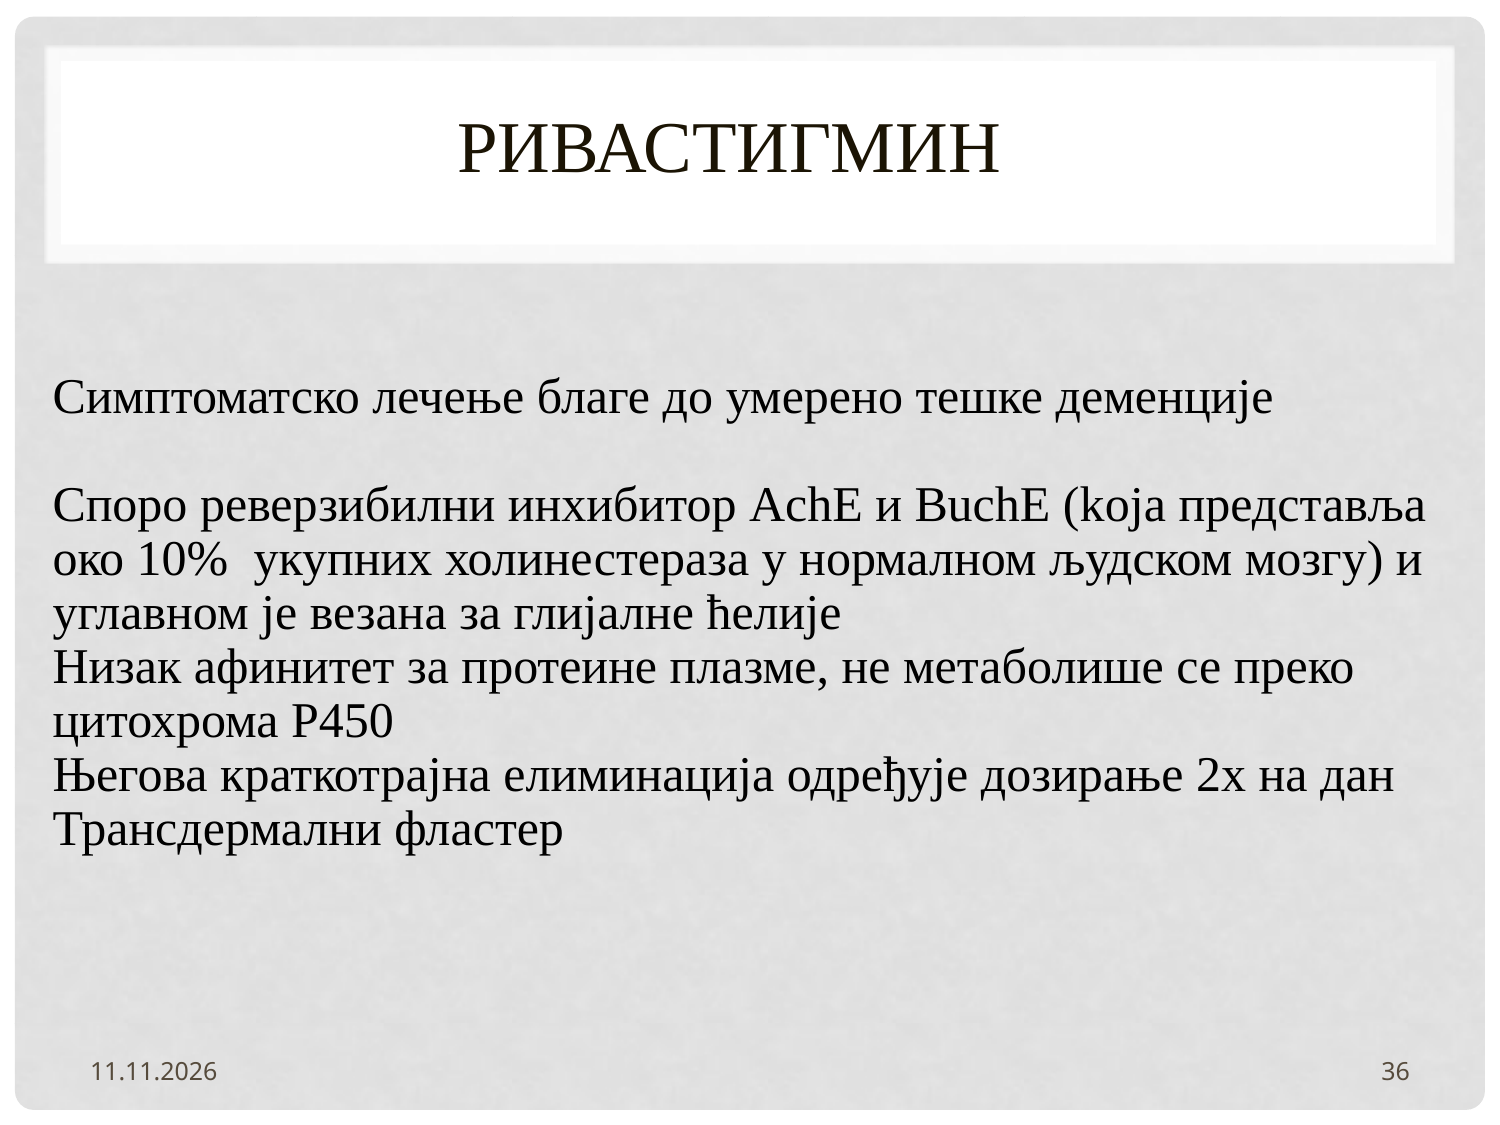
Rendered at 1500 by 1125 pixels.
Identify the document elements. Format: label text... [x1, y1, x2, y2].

slide_number 36 [1074, 1042, 1425, 1103]
text_box Симптоматско лечење благе до умерено тешке деменције Споро реверзибилни инхибитор AchE и BuchE (kоја представља око 10% укупних холинестераза у нормалном људском мозгу) и углавном је везана за глијалне ћелије Низак афинитет за протеине плазме, не метаболише се преко цитохрома P450 Његова краткотрајна елиминација одређује дозирање 2х на дан Трансдермални фластер [37, 299, 1458, 1091]
title РИВАСТИГМИН [399, 50, 1059, 238]
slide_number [75, 1042, 425, 1103]
